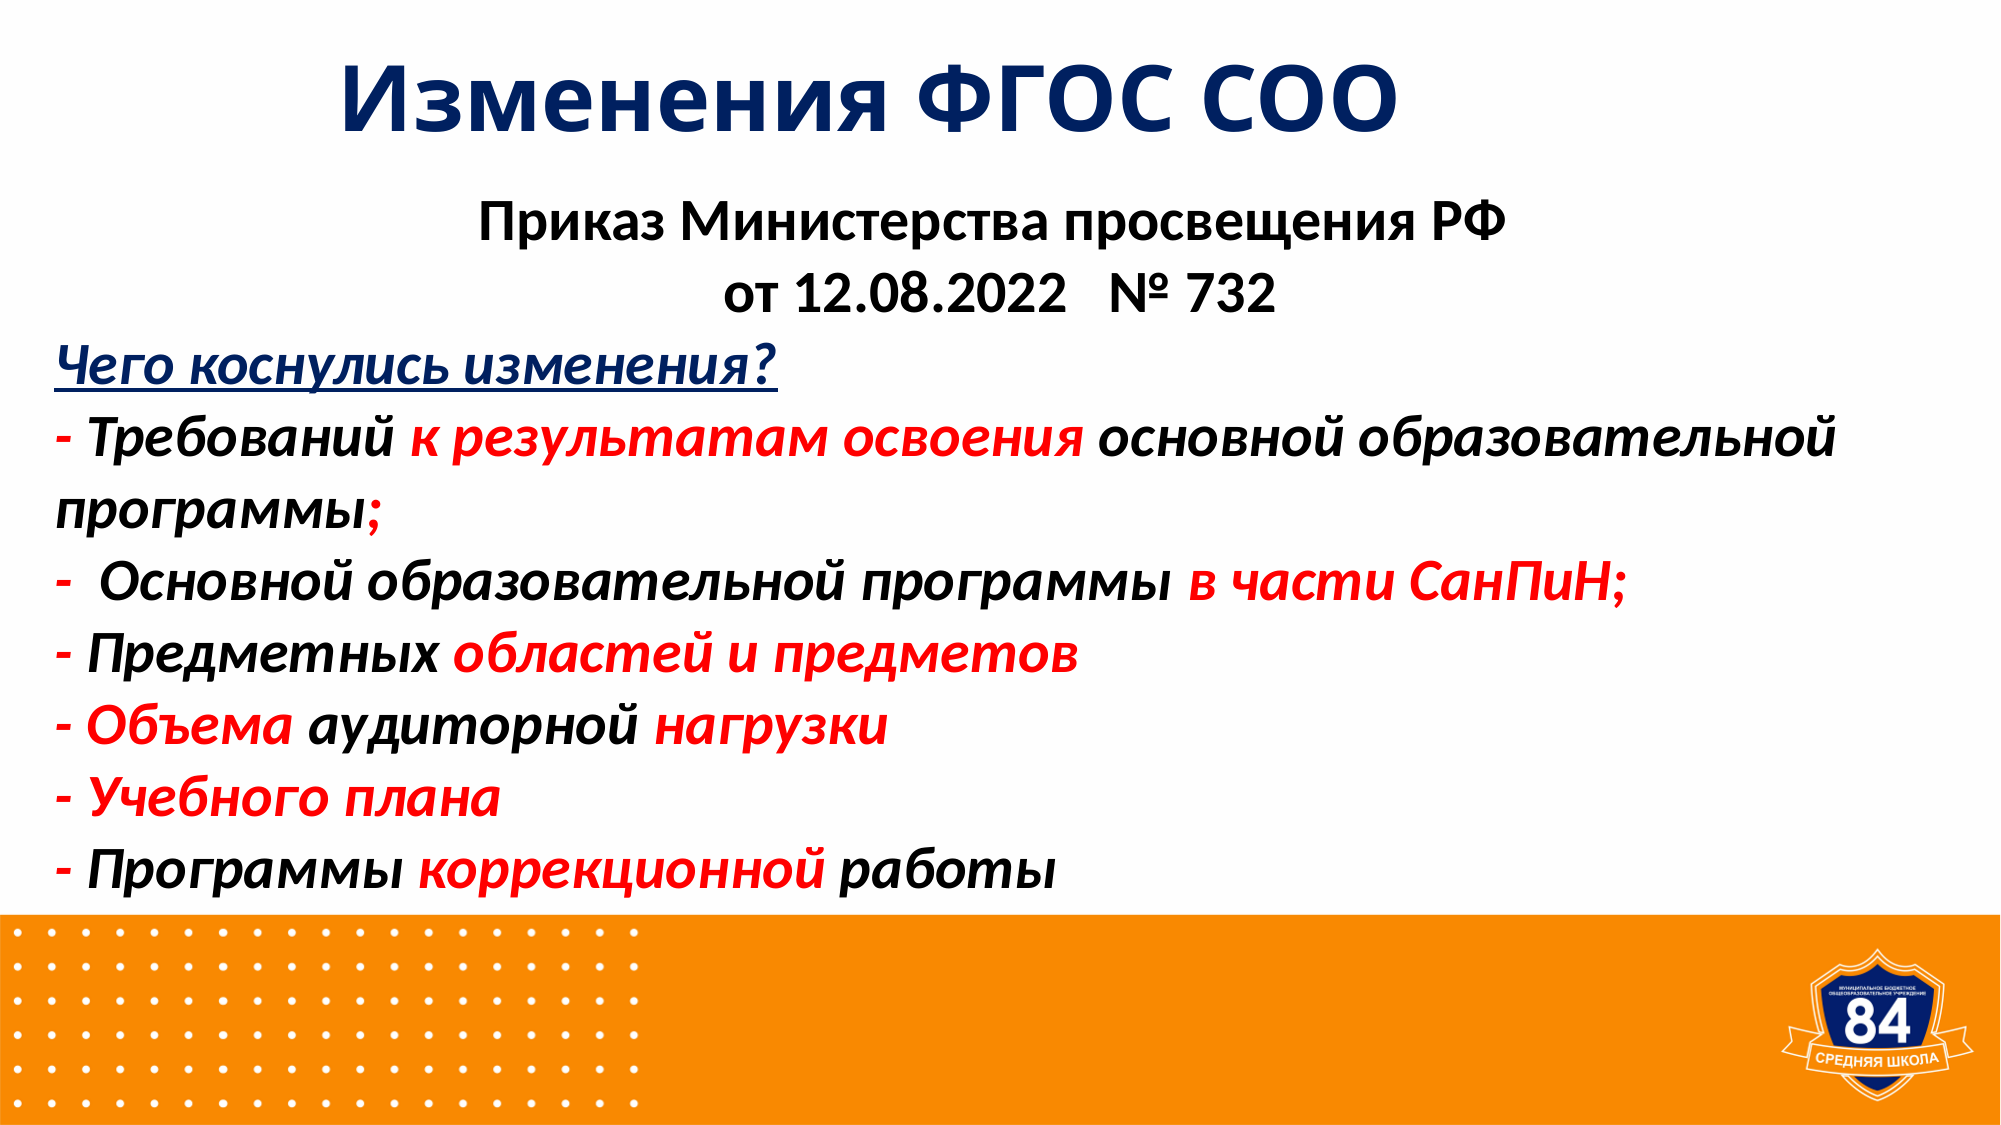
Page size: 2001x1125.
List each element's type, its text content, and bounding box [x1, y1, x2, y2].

list Приказ Министерства просвещения РФ от 12.08.2022 № 732 Чего коснулись изменения? - Требований к результатам освоения основной образовательной программы; - Основной образовательной программы в части СанПиН; - Предметных областей и предметов - Объема аудиторной нагрузки - Учебного плана - Программы коррекционной работы [39, 172, 1961, 910]
title Изменения ФГОС СОО [39, 19, 1725, 172]
picture [0, 0, 2001, 1125]
